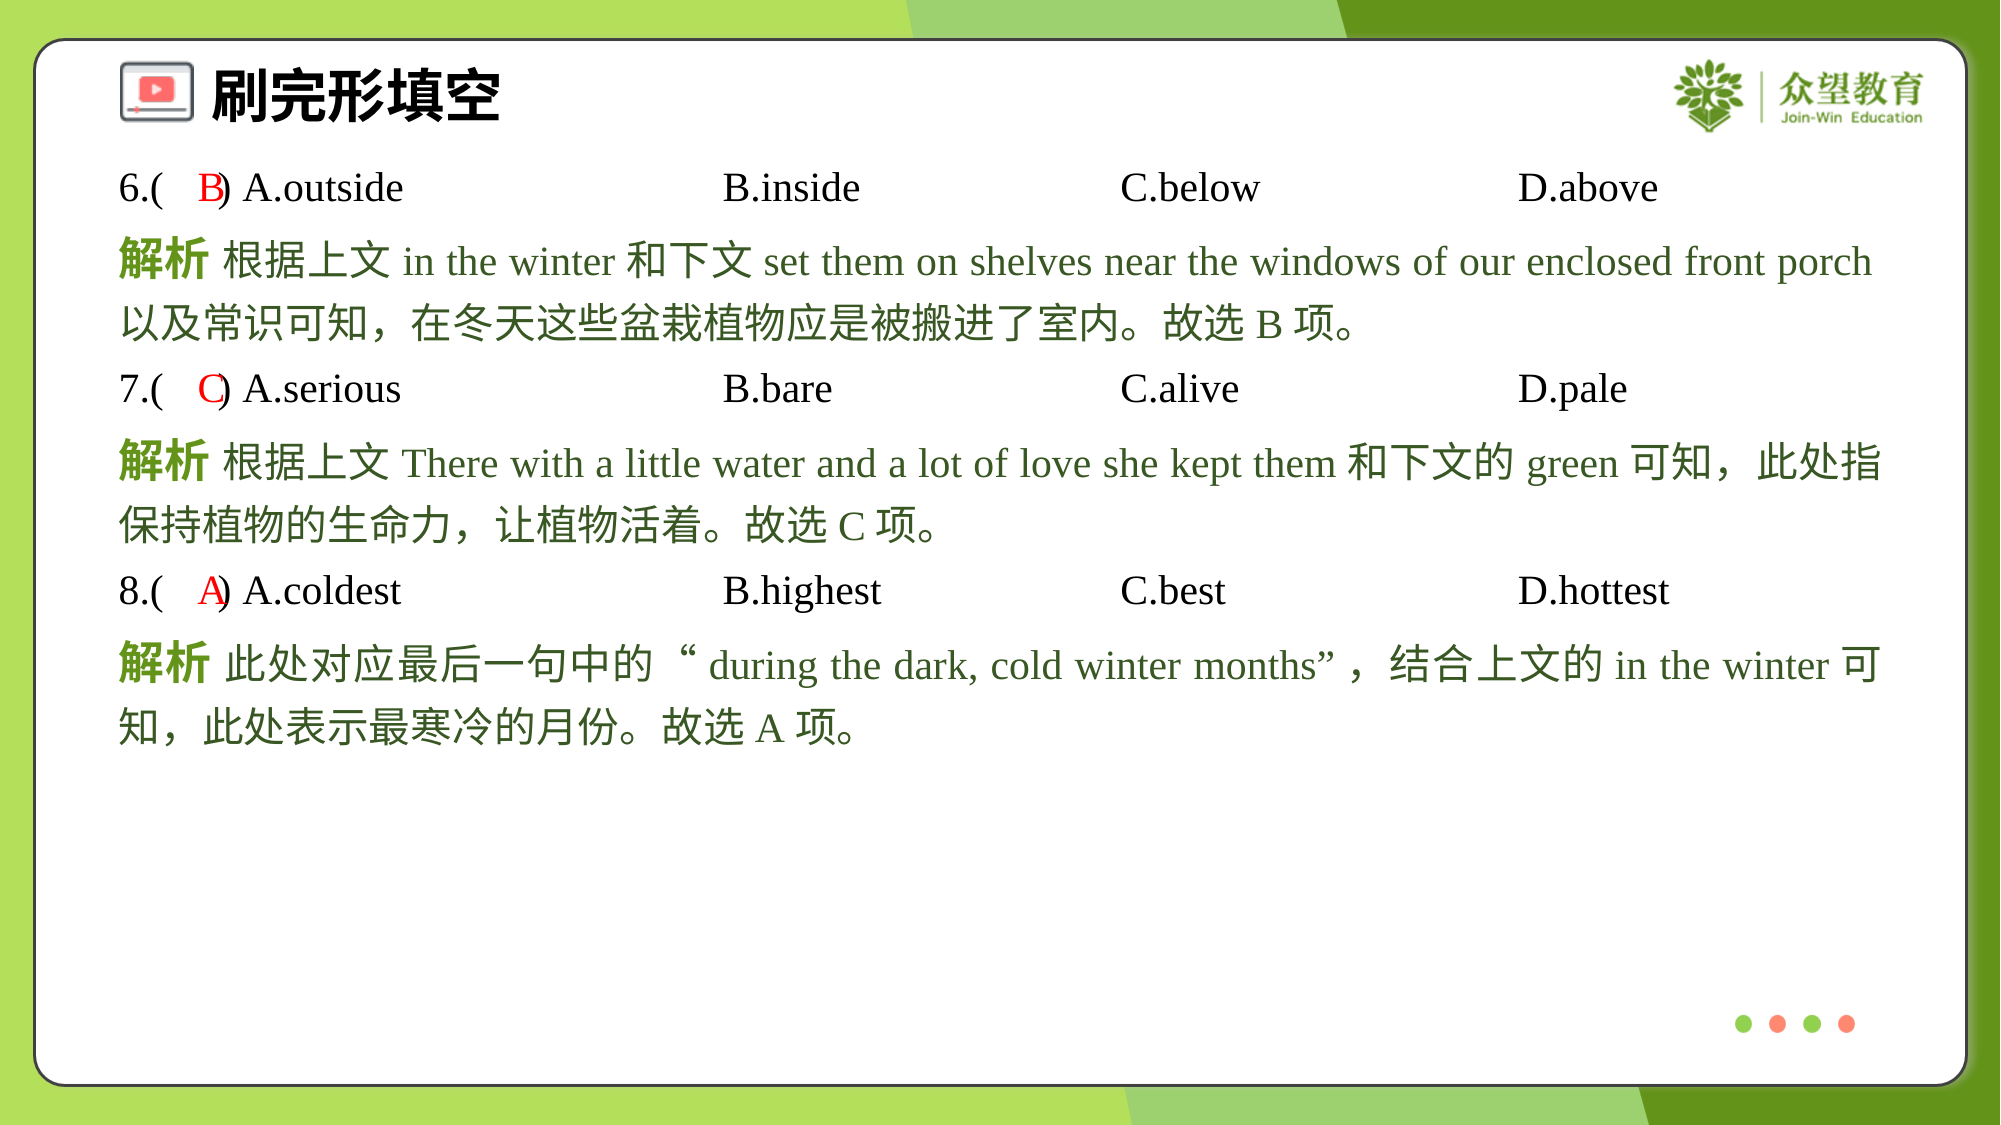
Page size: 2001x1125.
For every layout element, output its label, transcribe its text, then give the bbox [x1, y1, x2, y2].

picture [0, 0, 2000, 1125]
text_box B [192, 146, 231, 205]
text_box 解析 根据上文in the winter和下文set them on shelves near the windows of our enclosed front porch以及常识可知，在冬天这些盆栽植物应是被搬进了室内。故选B项。 [118, 215, 1883, 343]
text_box A [192, 550, 233, 608]
text_box 8.( ) A.coldest B.highest C.best D.hottest [118, 550, 192, 608]
text_box 6.( ) A.outside B.inside C.below D.above [231, 146, 1883, 204]
text_box 解析 此处对应最后一句中的“during the dark, cold winter months”，结合上文的in the winter可知，此处表示最寒冷的月份。故选A项。 [118, 619, 1883, 747]
text_box 7.( ) A.serious B.bare C.alive D.pale [231, 348, 1883, 406]
text_box 6.( ) A.outside B.inside C.below D.above [118, 146, 192, 204]
text_box 解析 根据上文There with a little water and a lot of love she kept them和下文的green可知，此处指保持植物的生命力，让植物活着。故选C项。 [118, 417, 1883, 545]
text_box 8.( ) A.coldest B.highest C.best D.hottest [233, 550, 1883, 608]
text_box 7.( ) A.serious B.bare C.alive D.pale [118, 348, 192, 406]
text_box C [192, 348, 231, 406]
